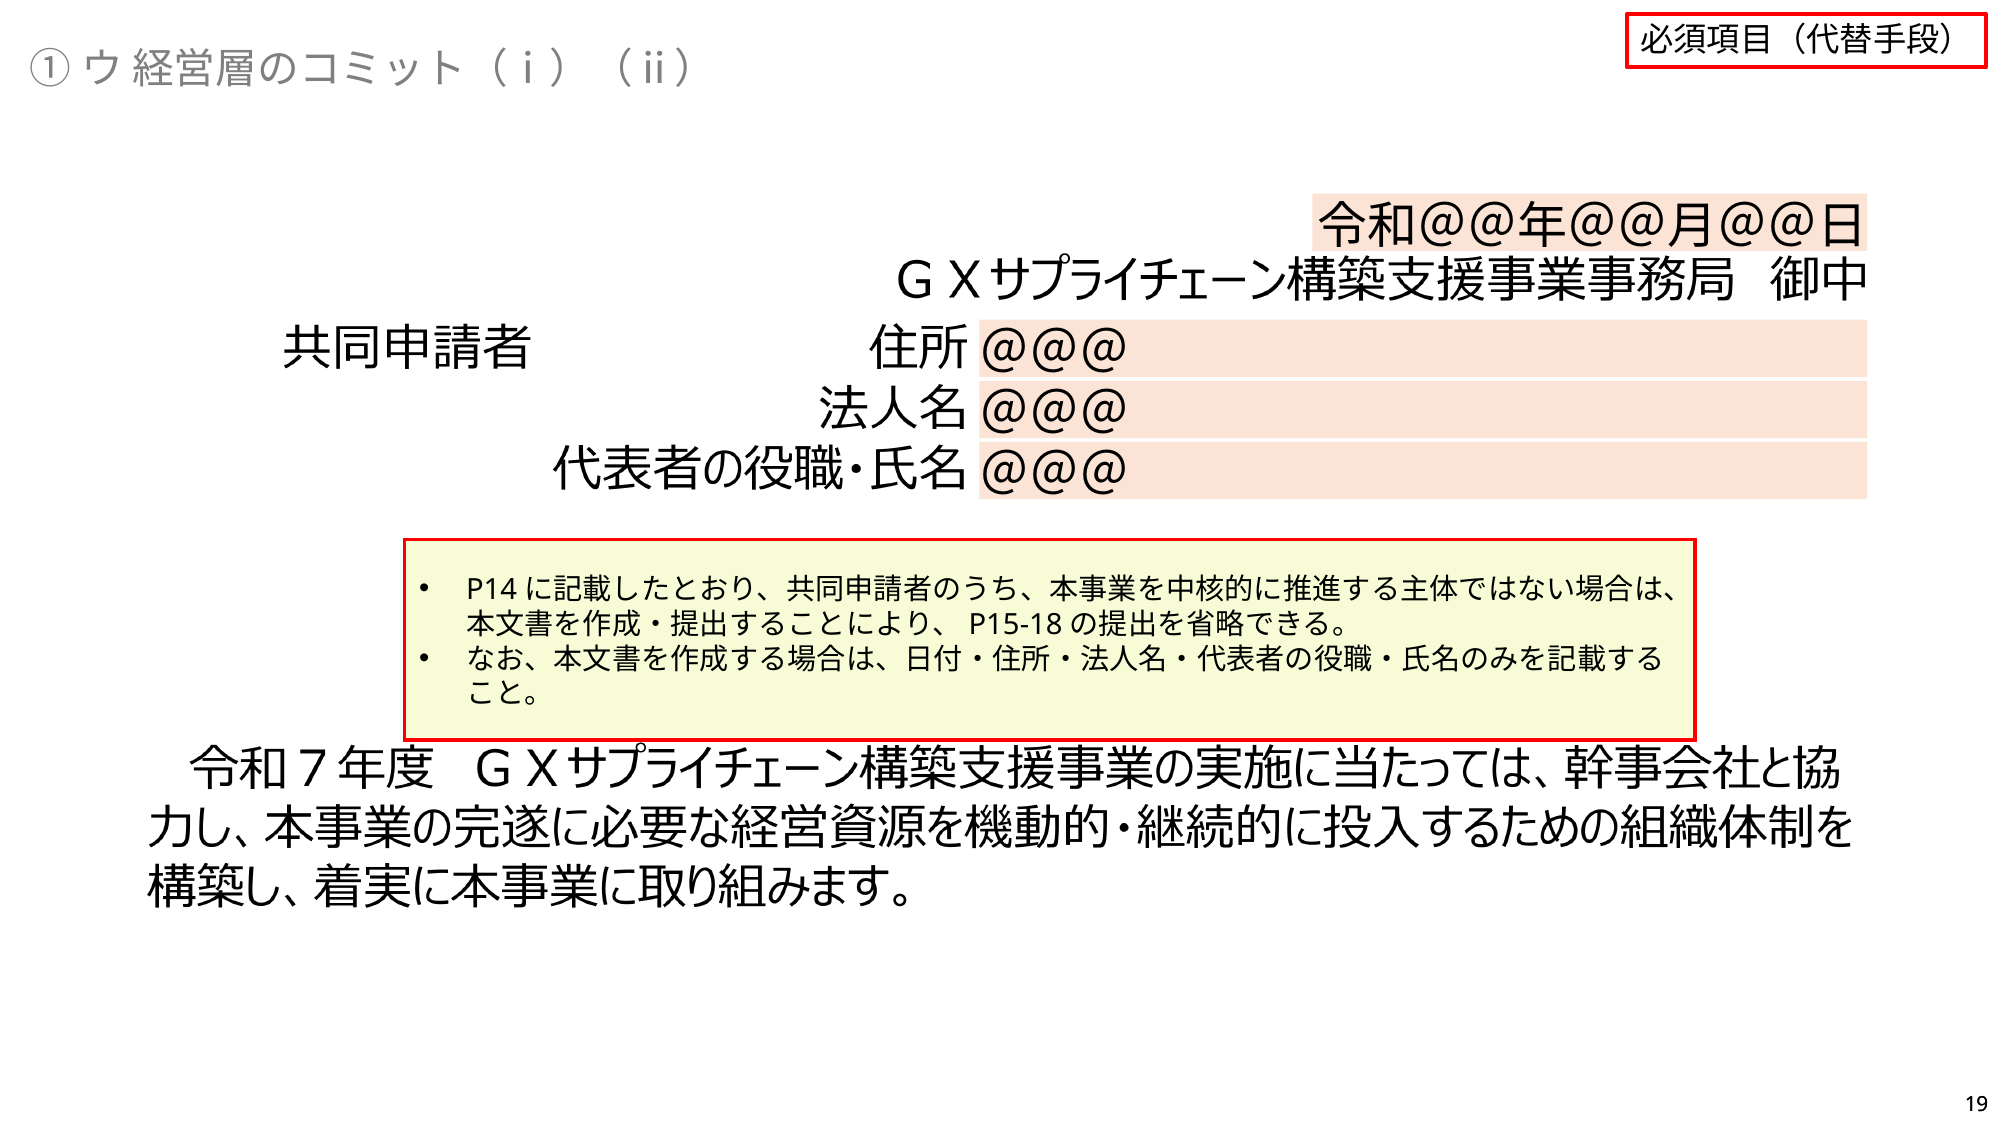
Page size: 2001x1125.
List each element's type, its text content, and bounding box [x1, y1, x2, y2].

text_box ①ウ 経営層のコミット（ⅰ）（ⅱ） [29, 47, 1802, 94]
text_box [117, 179, 1901, 944]
text_box 必須項目（代替手段） [1627, 13, 1986, 68]
